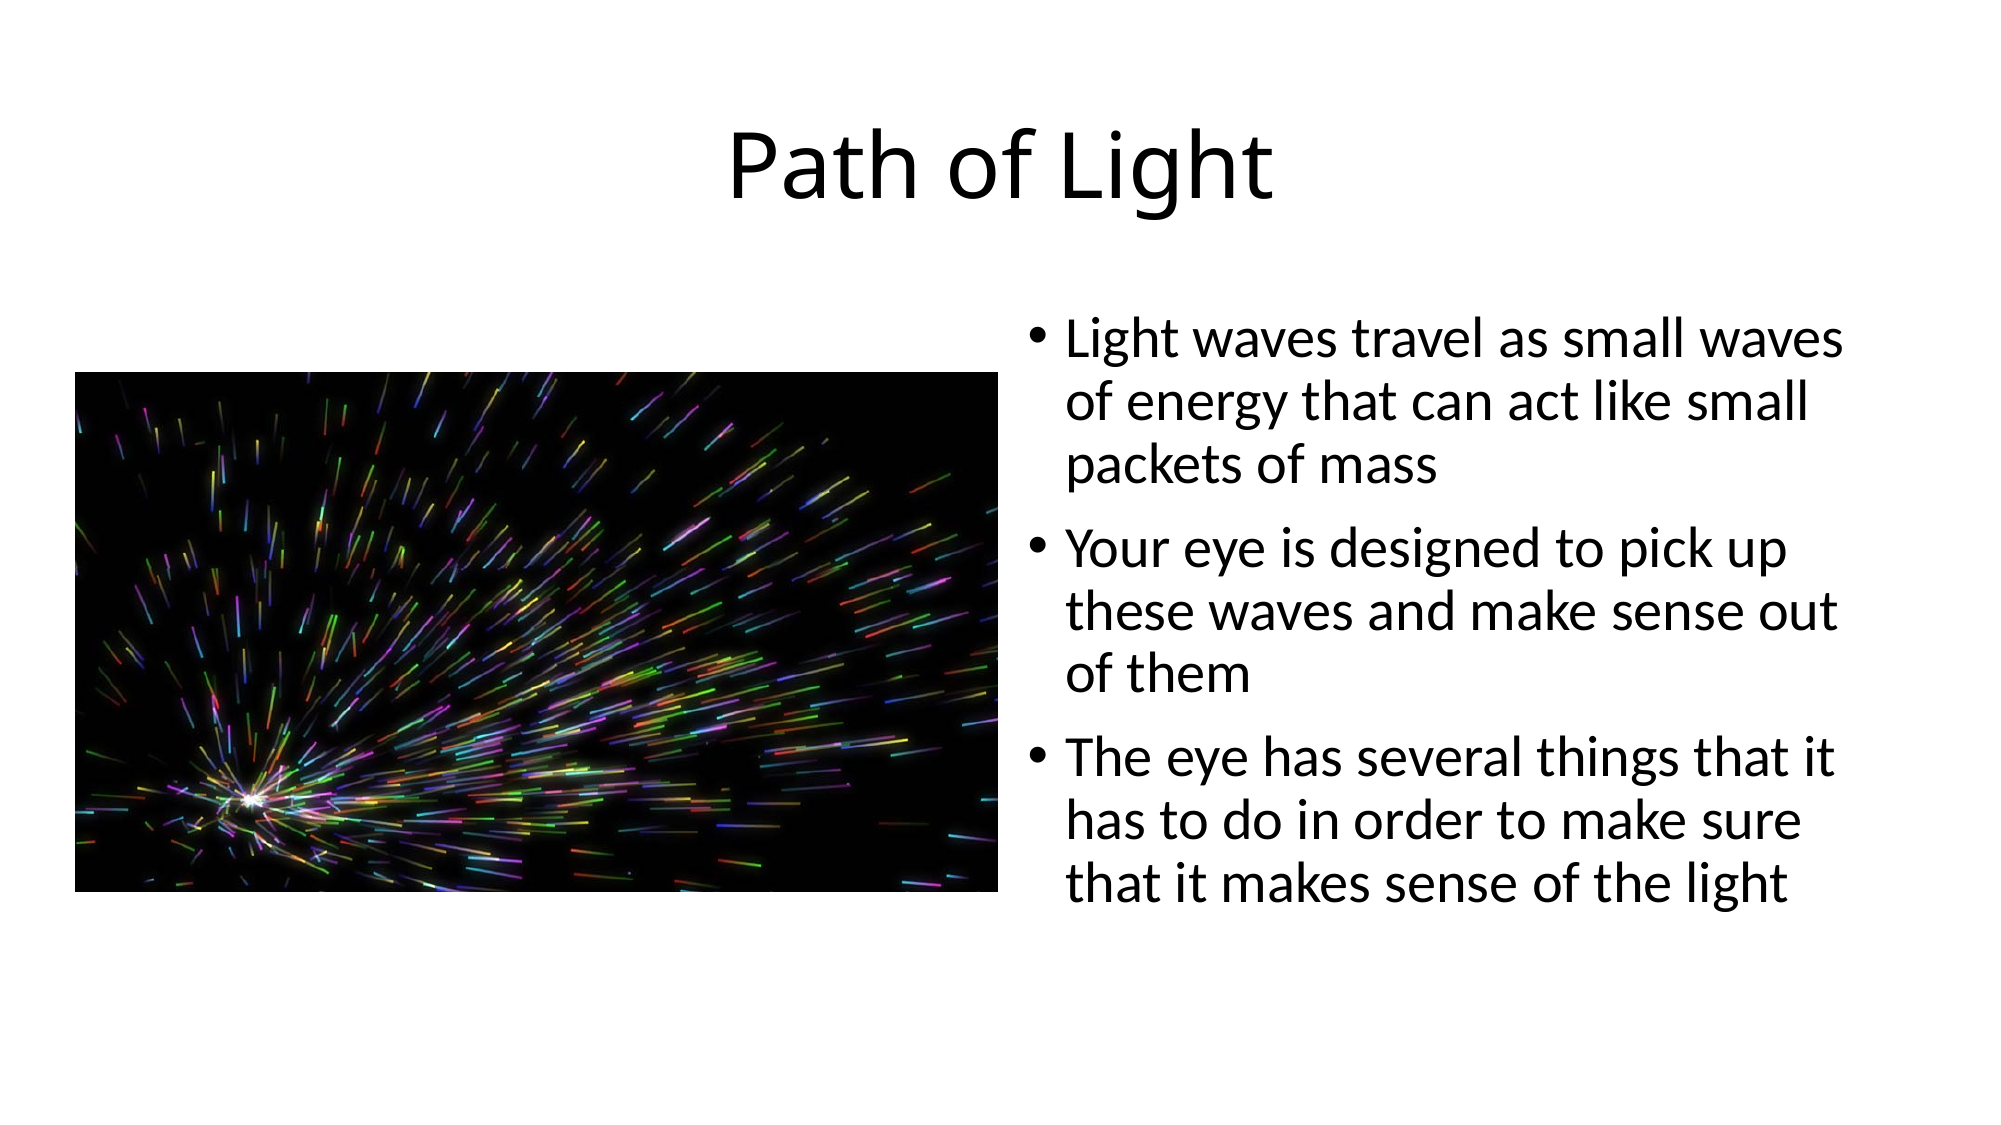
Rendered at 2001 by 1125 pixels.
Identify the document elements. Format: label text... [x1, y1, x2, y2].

title Path of Light [137, 59, 1863, 278]
list Light waves travel as small waves of energy that can act like small packets of mass Your eye is designed to pick up these waves and make sense out of them The eye has several things that it has to do in order to make sure that it makes sense of the light [1012, 299, 1863, 1014]
picture [75, 372, 998, 892]
